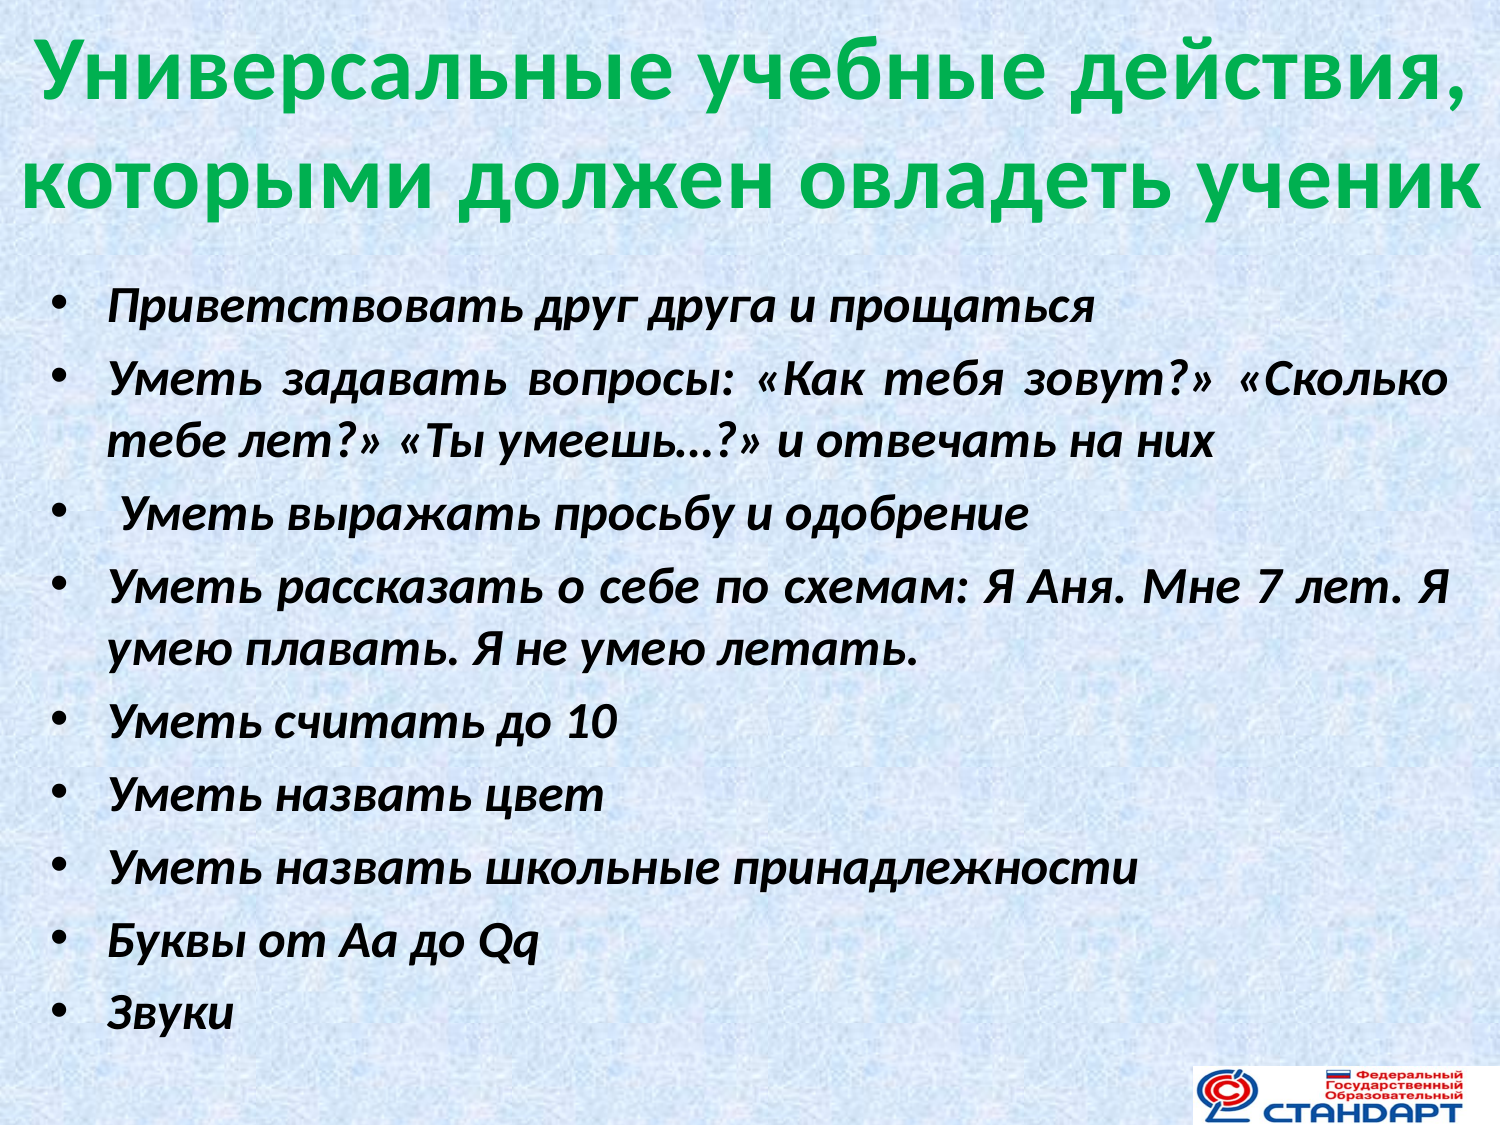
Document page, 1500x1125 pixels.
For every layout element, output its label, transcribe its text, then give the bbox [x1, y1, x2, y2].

text_box Универсальные учебные действия, которыми должен овладеть ученик [5, 0, 1500, 235]
picture [0, 0, 1500, 1125]
list Приветствовать друг друга и прощаться Уметь задавать вопросы: «Как тебя зовут?» «Сколько тебе лет?» «Ты умеешь…?» и отвечать на них Уметь выражать просьбу и одобрение Уметь рассказать о себе по схемам: Я Аня. Мне 7 лет. Я умею плавать. Я не умею летать. Уметь считать до 10 Уметь назвать цвет Уметь назвать школьные принадлежности Буквы от Aa до Qq Звуки [35, 262, 1465, 1102]
